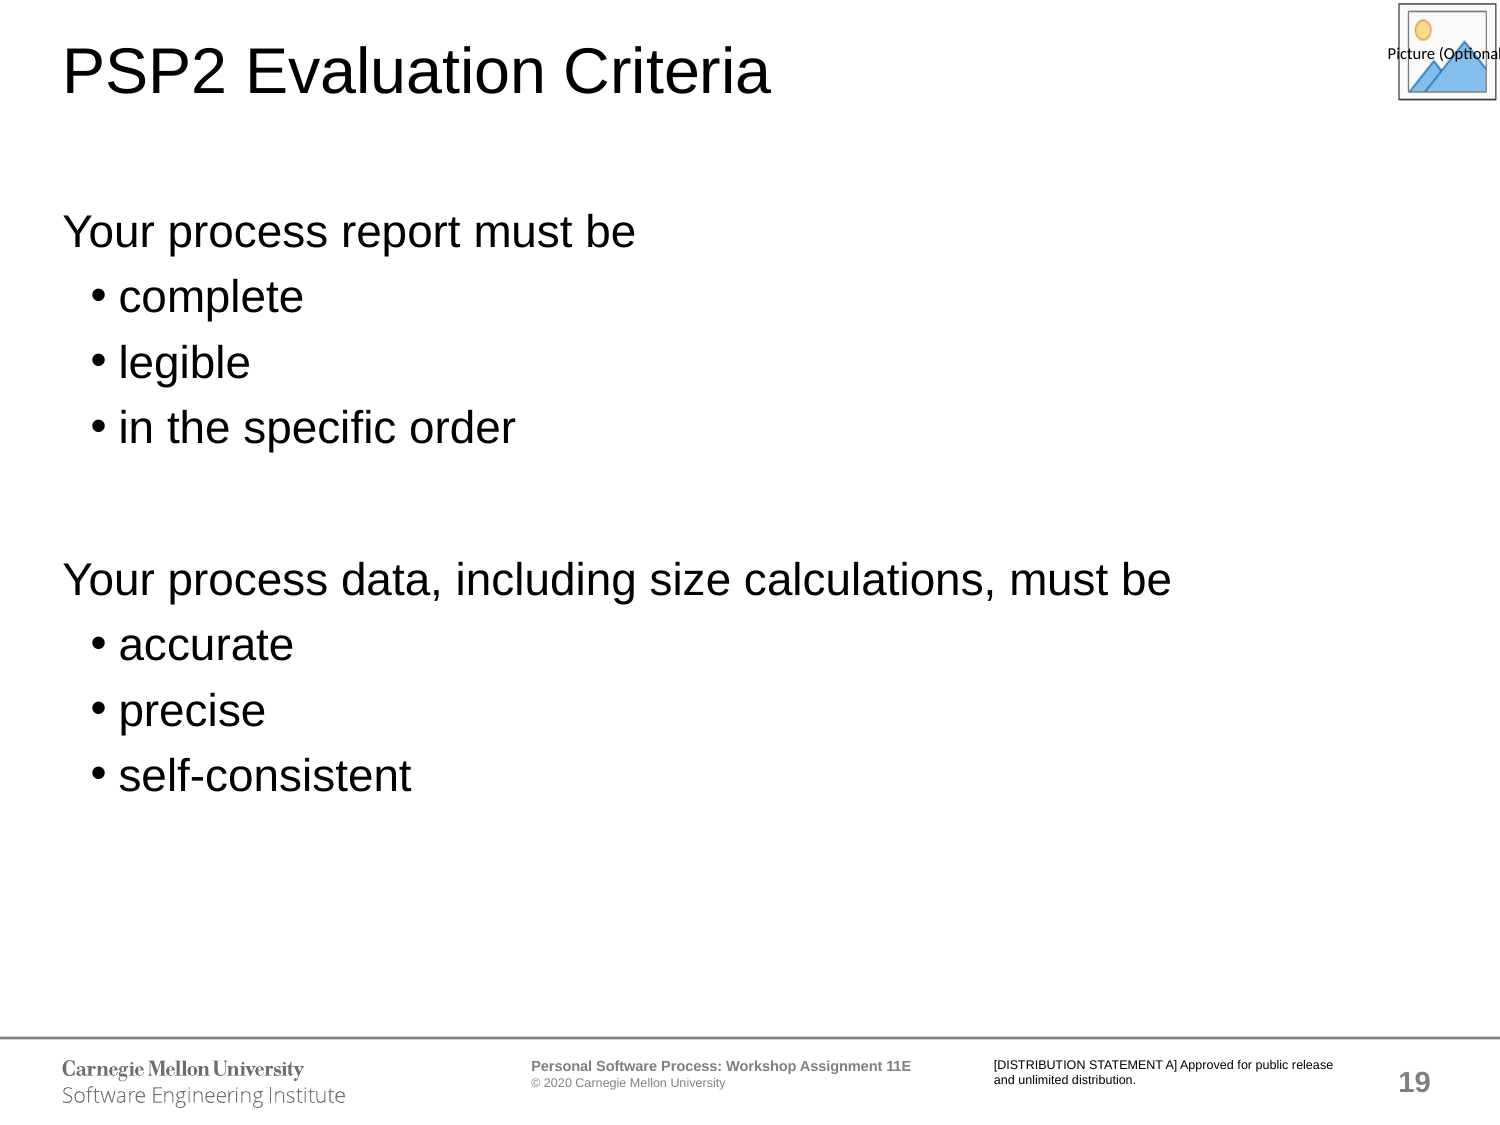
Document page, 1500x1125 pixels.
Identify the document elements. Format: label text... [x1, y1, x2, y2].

title PSP2 Evaluation Criteria [62, 37, 1338, 182]
picture [1394, 0, 1500, 105]
list Your process report must be complete legible in the specific order Your process data, including size calculations, must be accurate precise self-consistent [62, 201, 1431, 1000]
